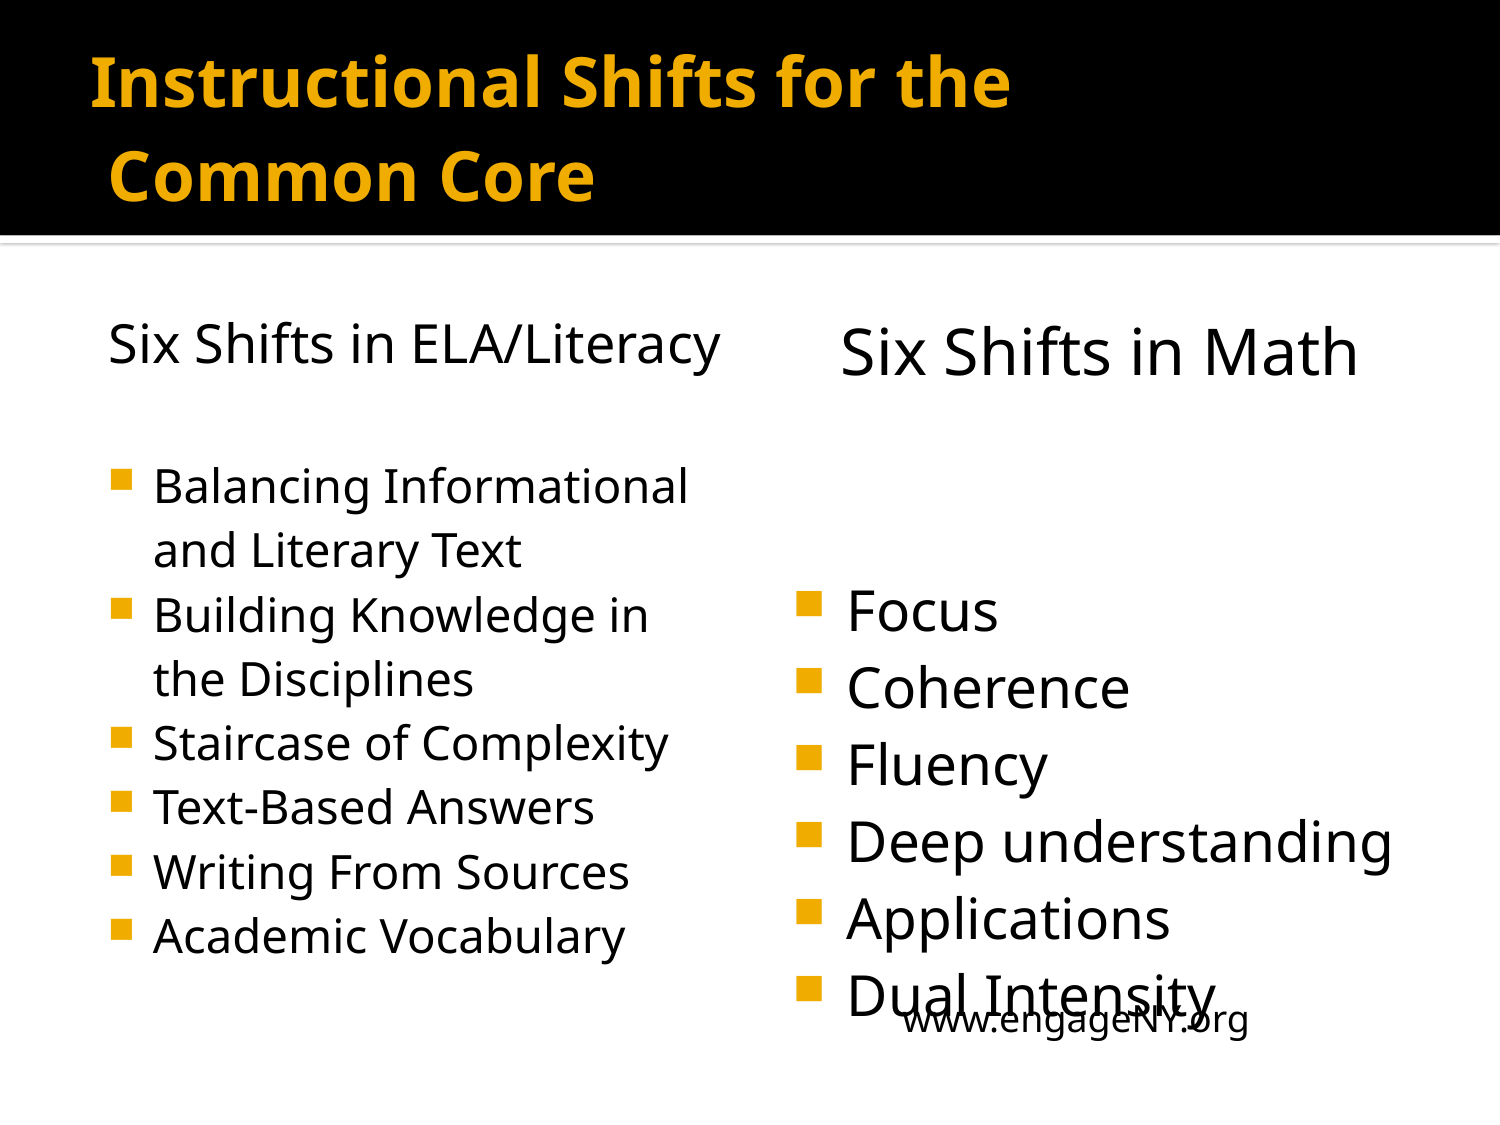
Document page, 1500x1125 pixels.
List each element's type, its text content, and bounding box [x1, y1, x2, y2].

title Instructional Shifts for the Common Core [75, 24, 1425, 231]
text_box www.engageNY.org [887, 987, 1438, 1048]
list Six Shifts in Math Focus Coherence Fluency Deep understanding Applications Dual Intensity [762, 291, 1425, 1050]
list Six Shifts in ELA/Literacy Balancing Informational and Literary Text Building Knowledge in the Disciplines Staircase of Complexity Text-Based Answers Writing From Sources Academic Vocabulary [75, 291, 738, 1050]
